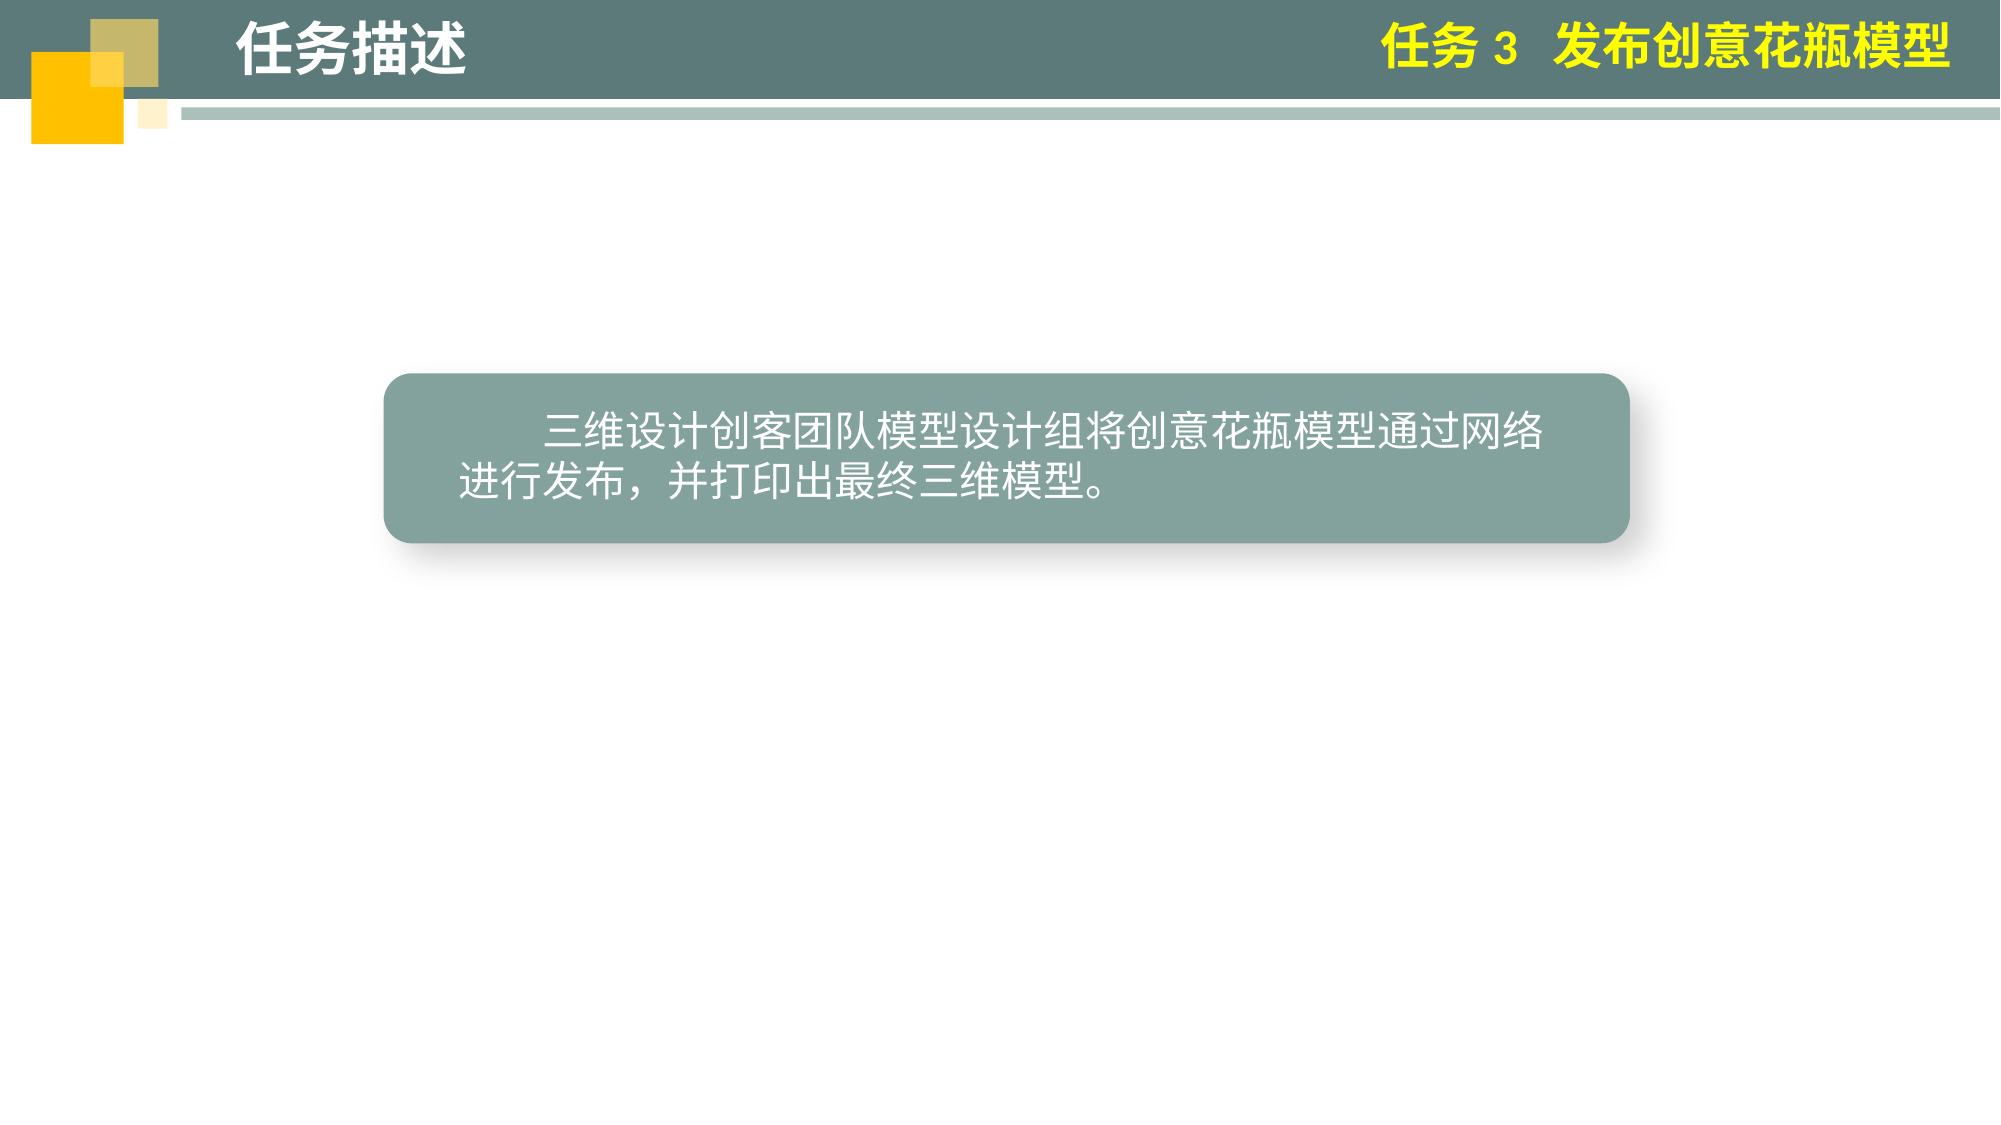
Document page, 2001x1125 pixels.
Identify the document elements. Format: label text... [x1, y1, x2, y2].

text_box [0, 0, 2000, 145]
text_box 三维设计创客团队模型设计组将创意花瓶模型通过网络进行发布，并打印出最终三维模型。 [444, 397, 1593, 512]
text_box [383, 373, 1630, 544]
